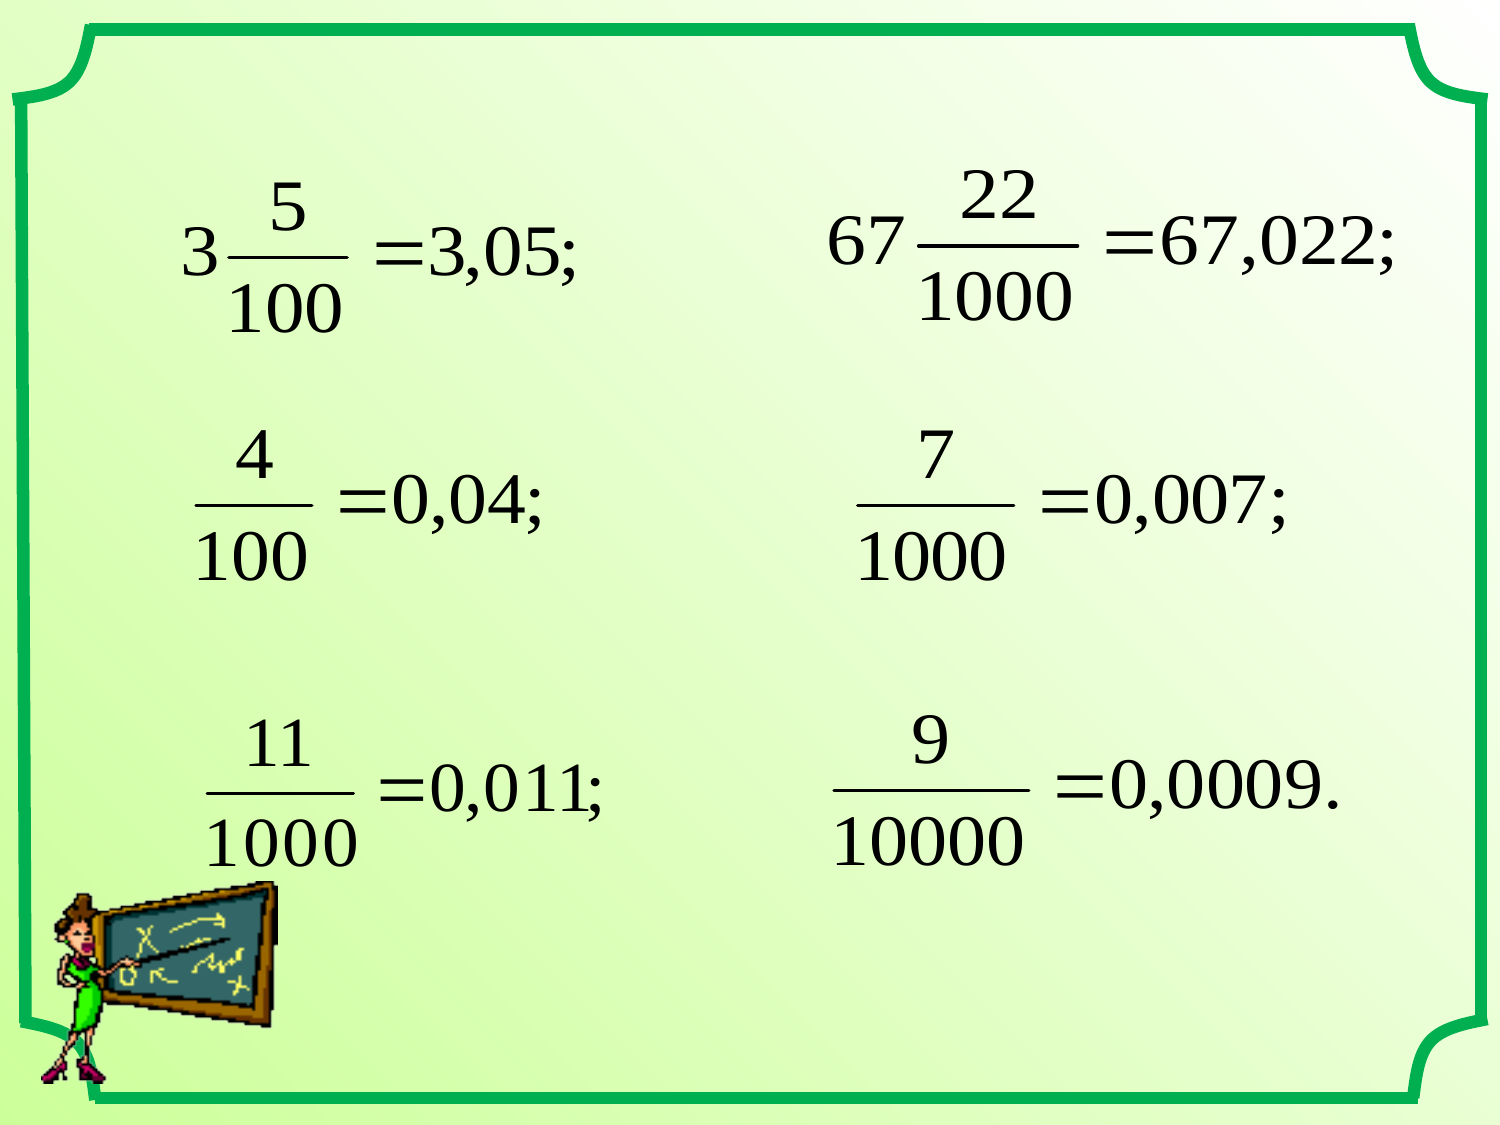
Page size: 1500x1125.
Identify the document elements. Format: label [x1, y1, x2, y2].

text_box [815, 148, 1414, 337]
picture [40, 881, 278, 1085]
text_box [12, 24, 1488, 1101]
text_box [170, 160, 594, 349]
text_box [844, 408, 1302, 597]
text_box [820, 693, 1349, 882]
text_box [194, 699, 617, 882]
text_box [182, 408, 559, 597]
